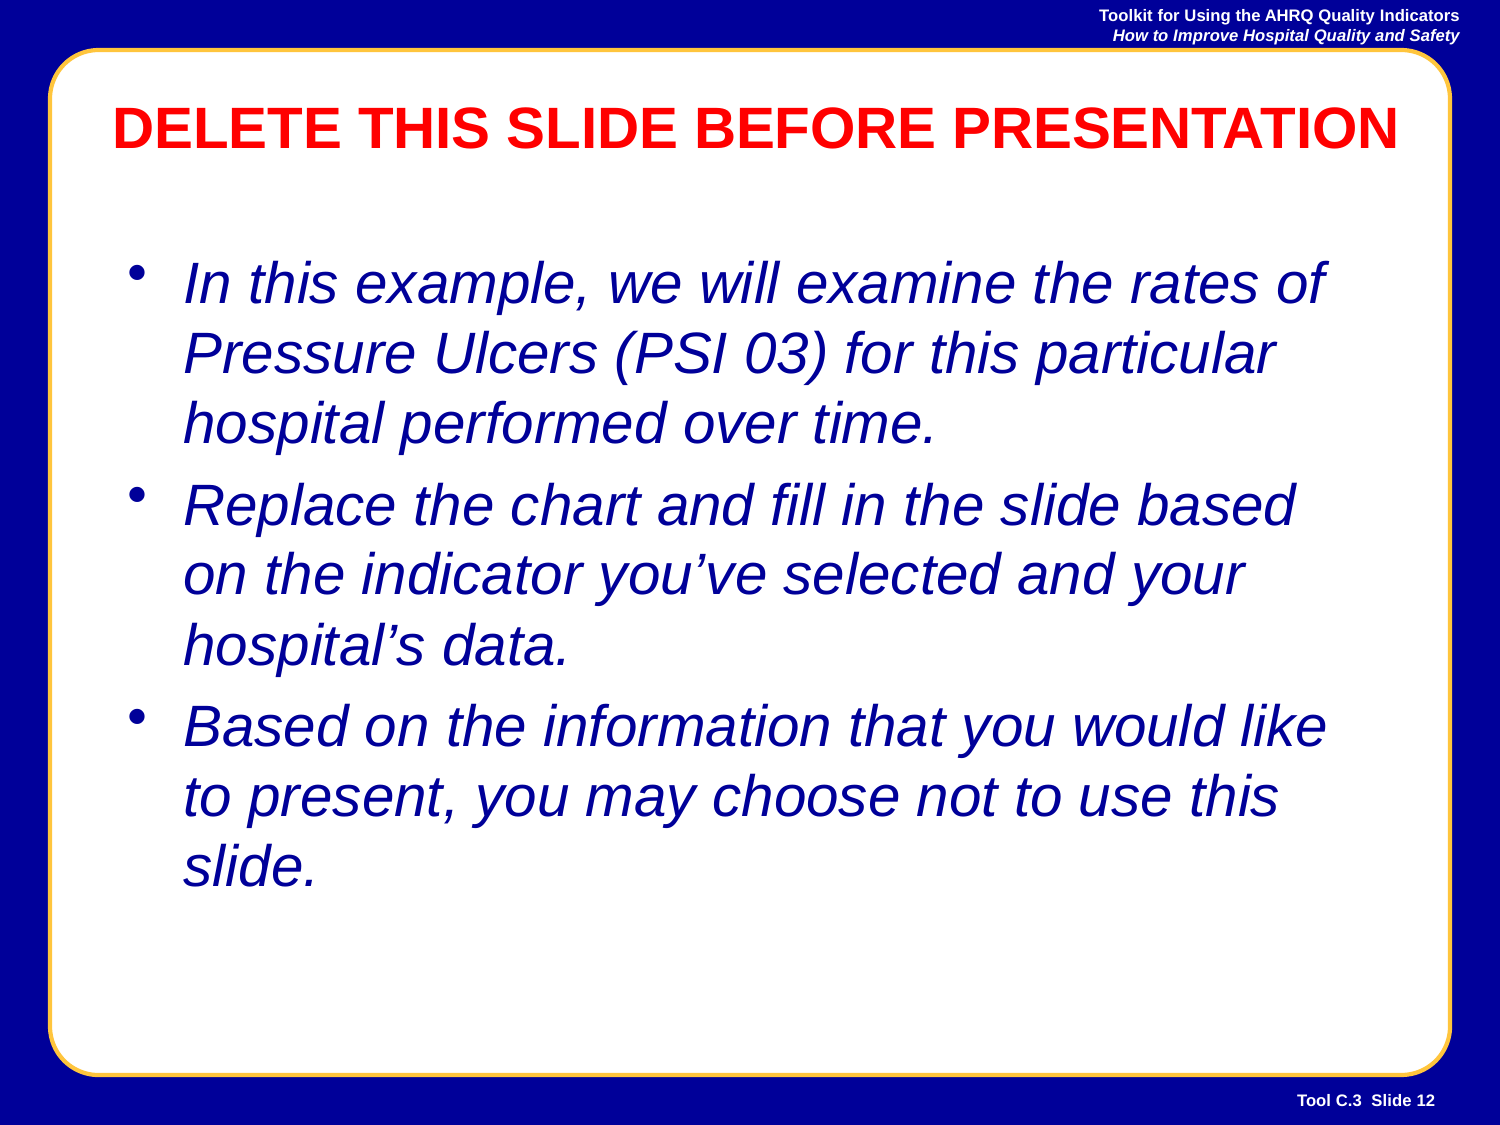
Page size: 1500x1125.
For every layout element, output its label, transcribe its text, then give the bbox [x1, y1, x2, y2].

list In this example, we will examine the rates of Pressure Ulcers (PSI 03) for this particular hospital performed over time. Replace the chart and fill in the slide based on the indicator you’ve selected and your hospital’s data. Based on the information that you would like to present, you may choose not to use this slide. [111, 237, 1387, 976]
title DELETE THIS SLIDE BEFORE PRESENTATION [74, 62, 1438, 188]
